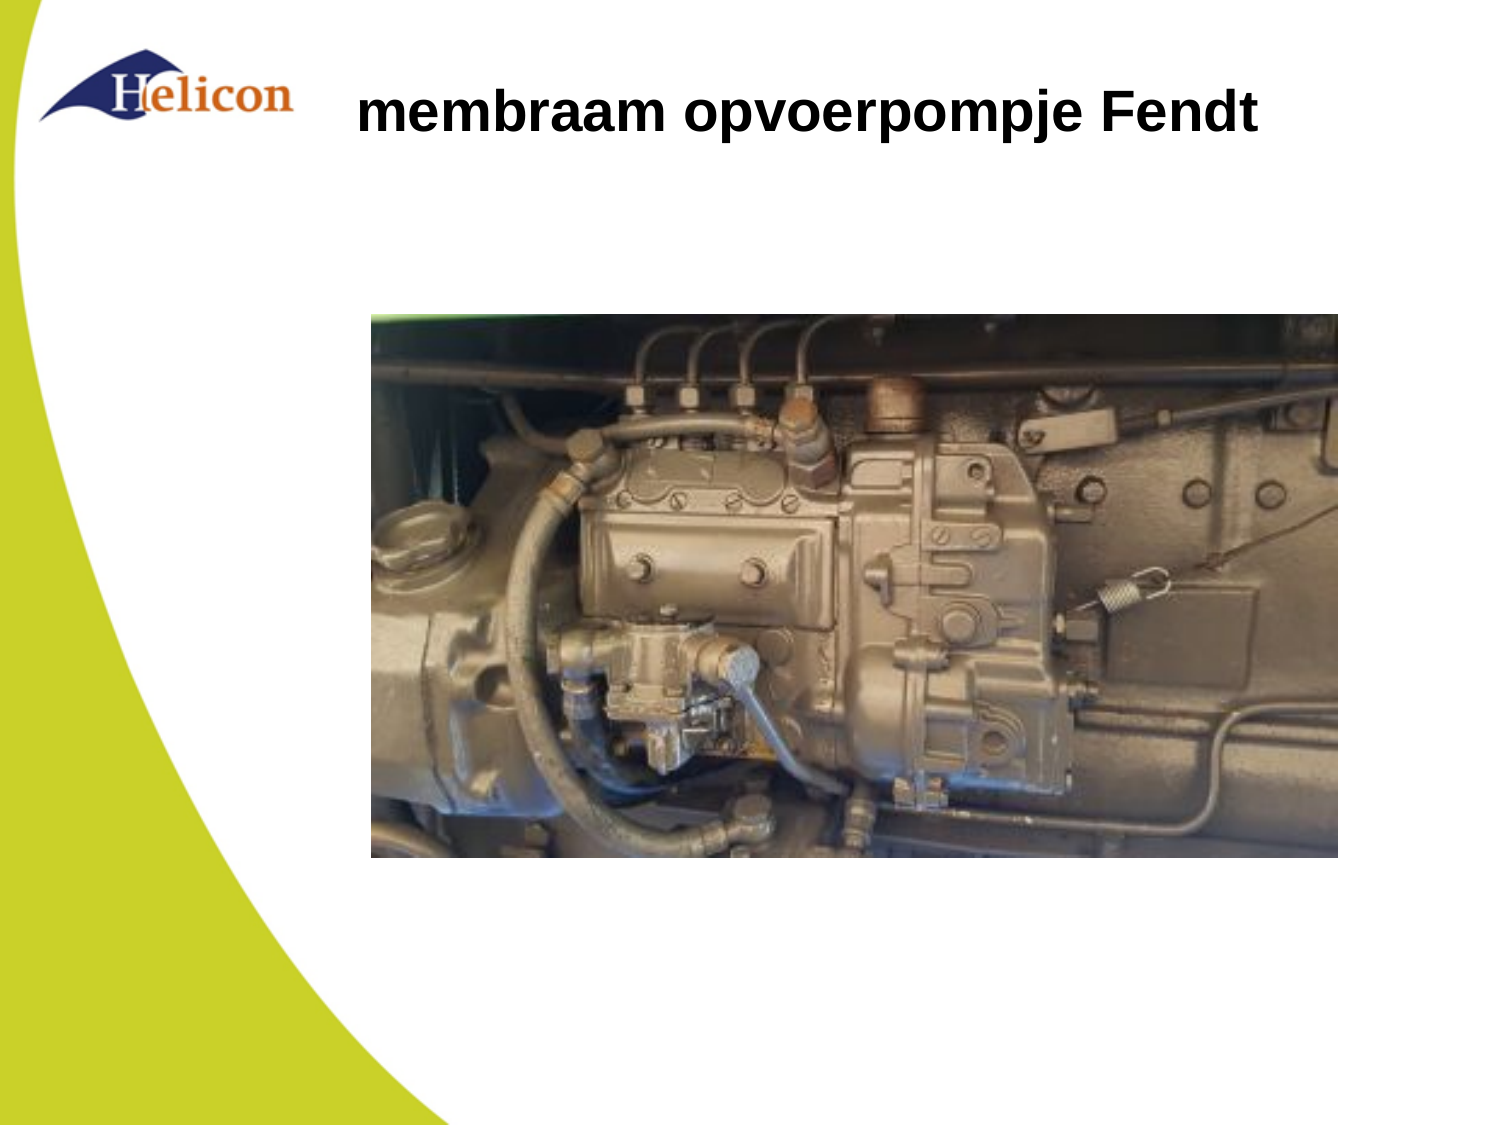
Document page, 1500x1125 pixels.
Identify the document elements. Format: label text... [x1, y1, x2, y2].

picture [0, 0, 1500, 1125]
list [371, 314, 1339, 859]
title membraam opvoerpompje Fendt [324, 54, 1415, 161]
